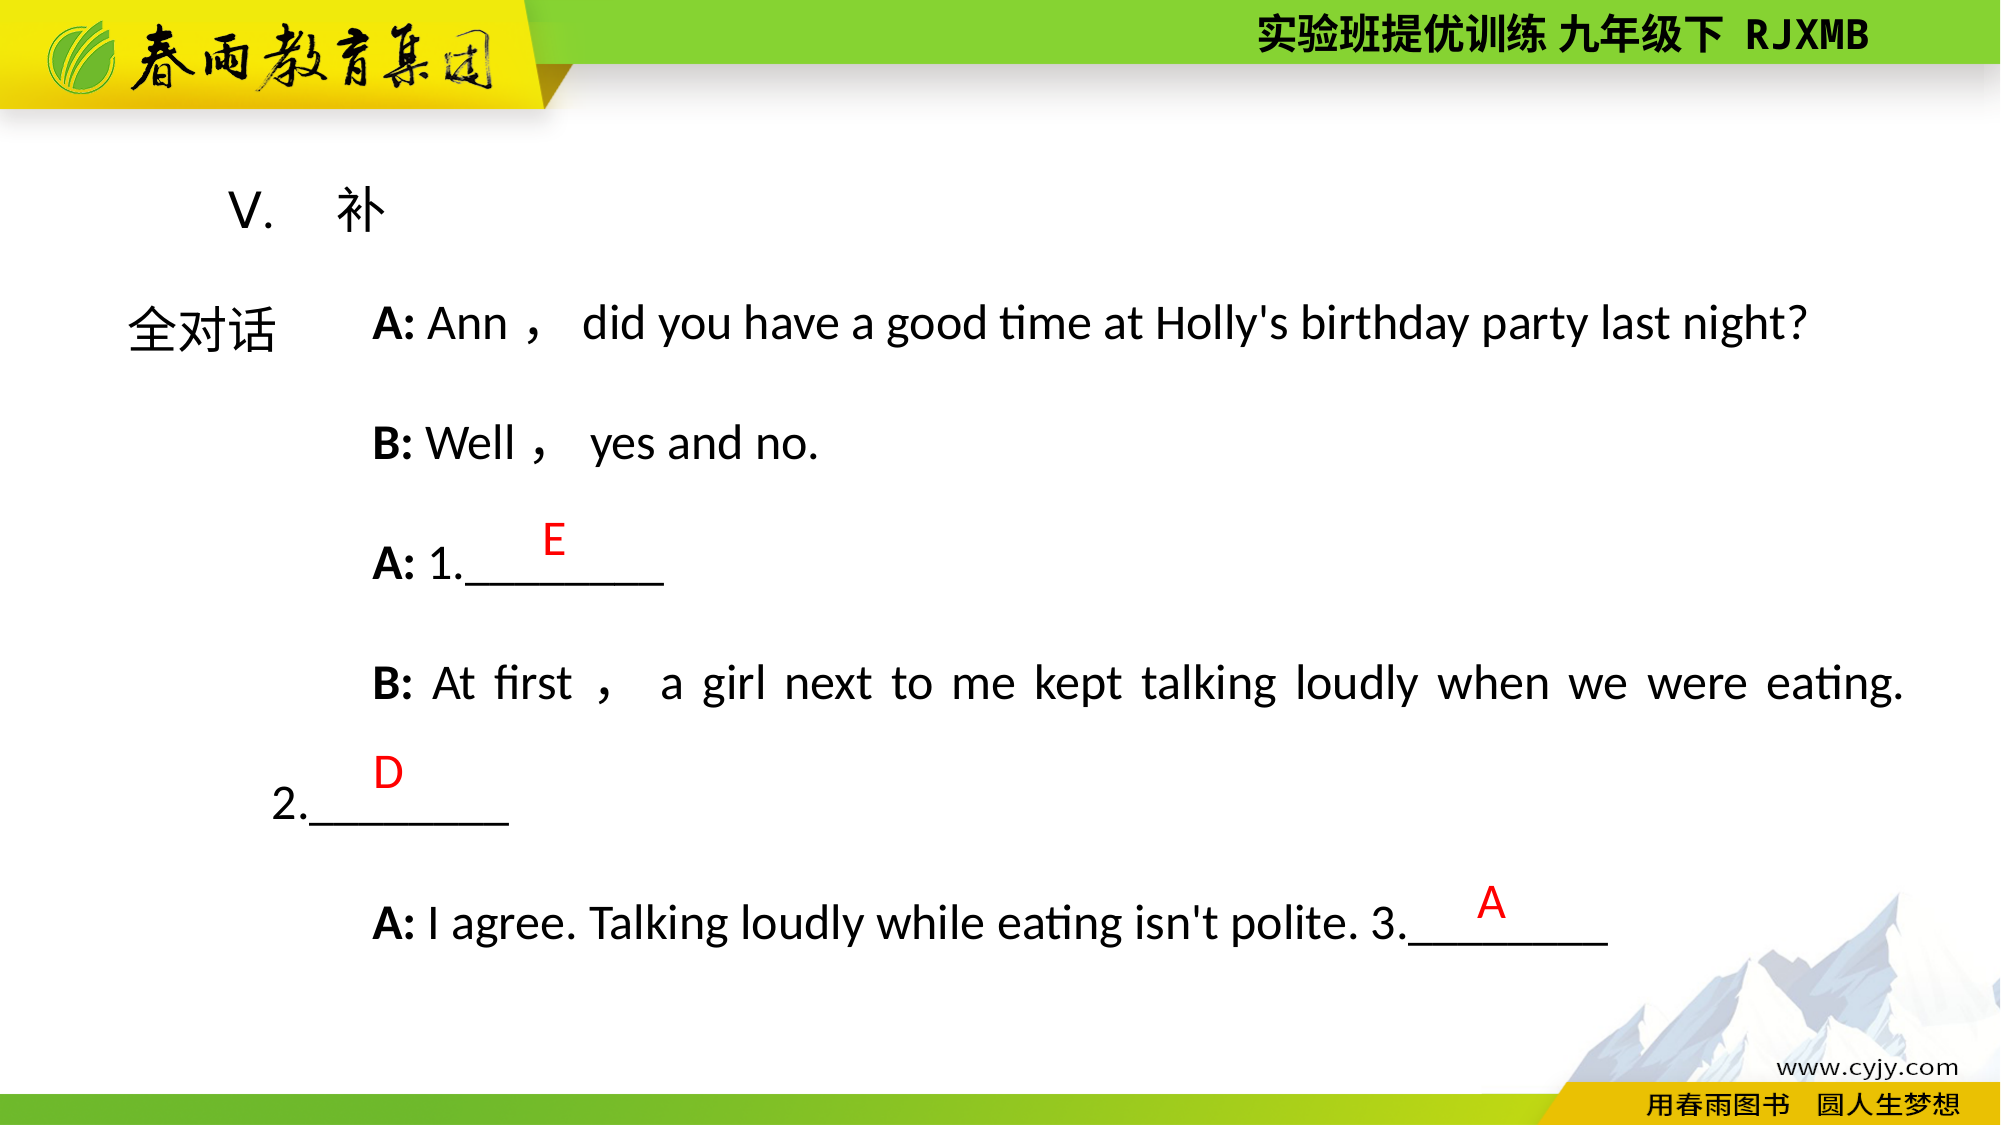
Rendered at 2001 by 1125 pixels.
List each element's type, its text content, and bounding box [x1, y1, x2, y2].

text_box A: Ann，did you have a good time at Holly's birthday party last night? B: Well，yes and no. A: 1.________ B: At first，a girl next to me kept talking loudly when we were eating. 2.________ A: I agree. Talking loudly while eating isn't polite. 3.________ [257, 222, 1922, 958]
text_box A [1462, 861, 1522, 937]
picture [0, 0, 2001, 1125]
text_box E [528, 498, 583, 573]
text_box Ⅴ. 补全对话 [113, 111, 401, 247]
text_box D [359, 731, 420, 806]
